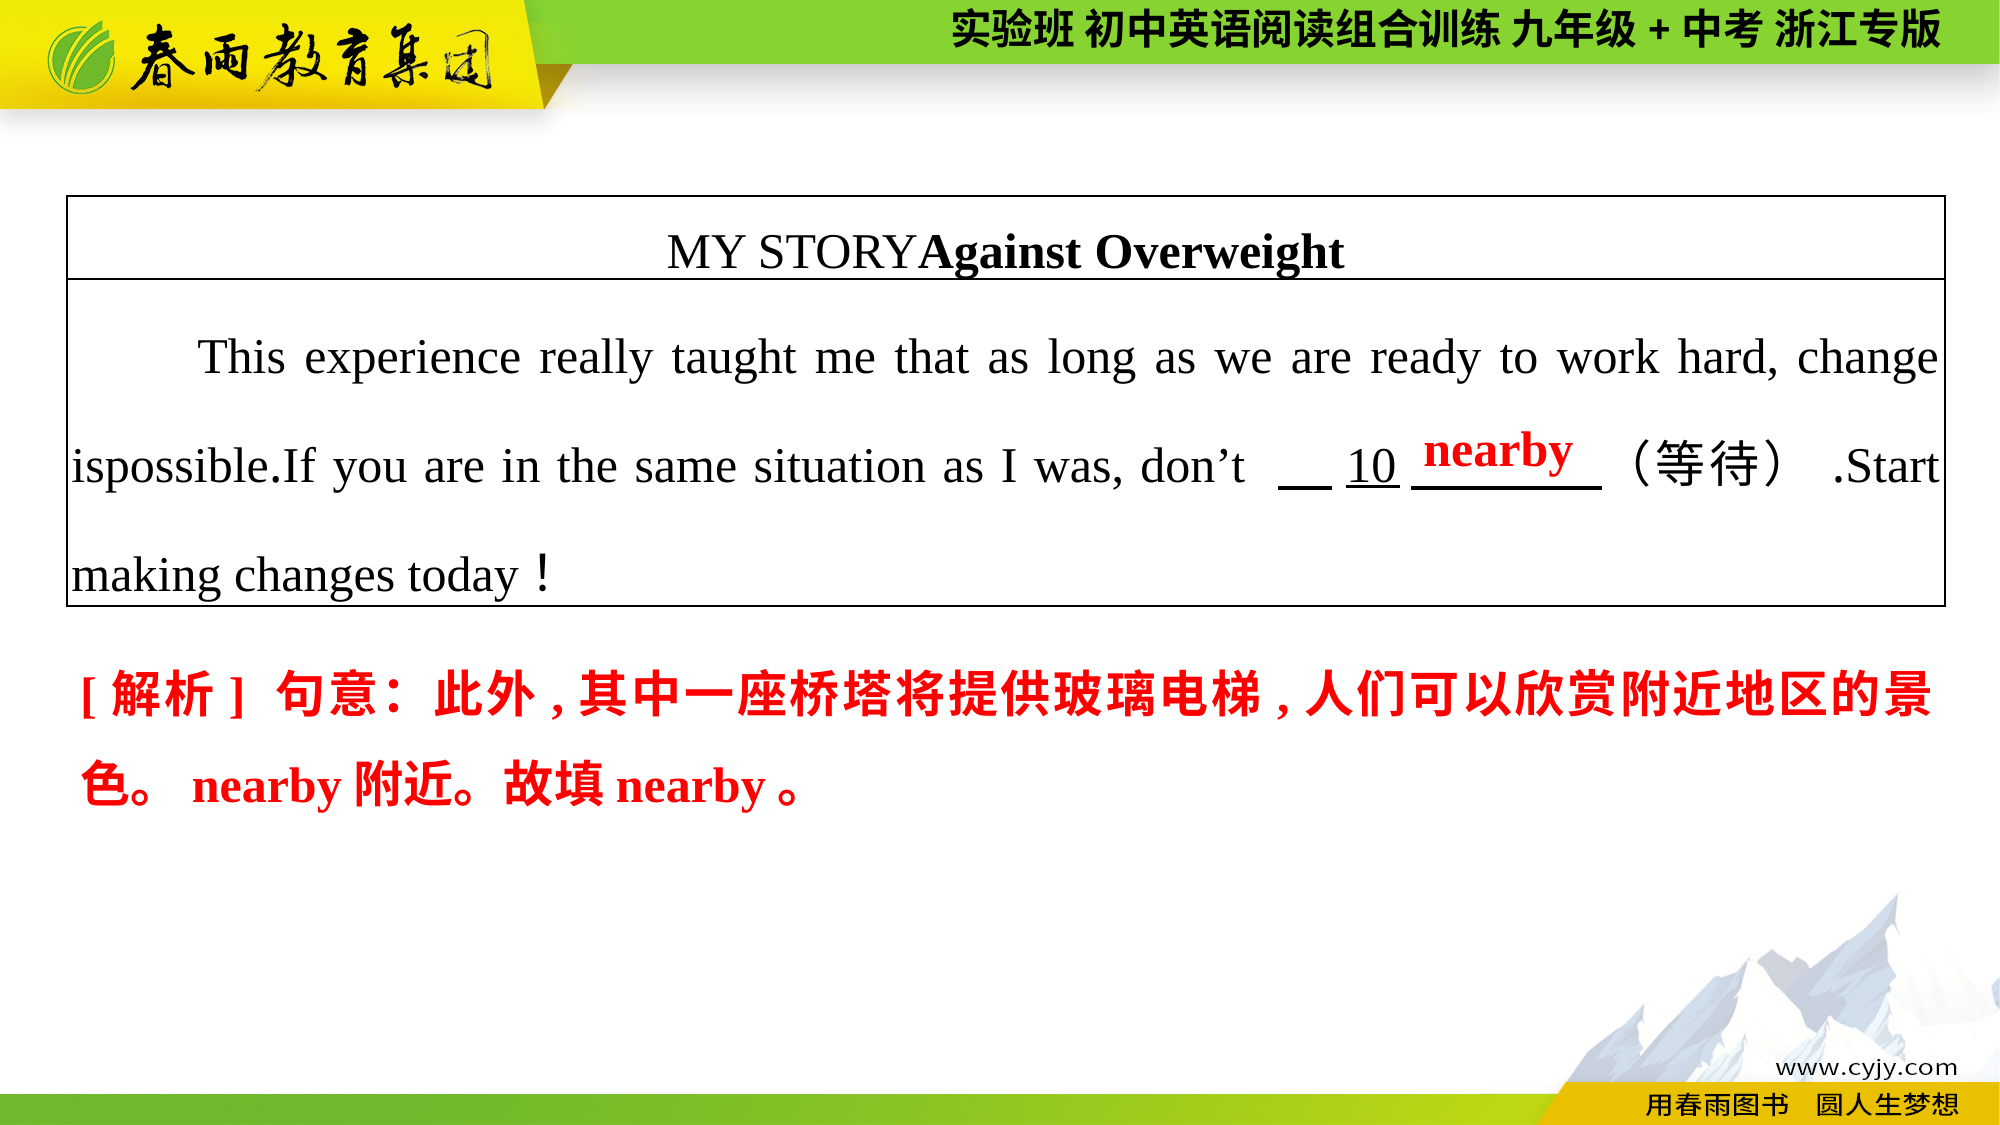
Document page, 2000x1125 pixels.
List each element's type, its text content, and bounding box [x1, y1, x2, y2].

table_header MY STORYAgainst Overweight [68, 197, 1944, 278]
text_box nearby [1408, 408, 1589, 484]
list [解析] 句意：此外,其中一座桥塔将提供玻璃电梯,人们可以欣赏附近地区的景色。nearby附近。故填nearby。 [64, 625, 1950, 811]
table_cell This experience really taught me that as long as we are ready to work hard, change ispossible.If you are in the same situation as I was, don’t 10 （等待）.Start making changes today！ [68, 280, 1944, 605]
picture [0, 0, 2000, 1125]
